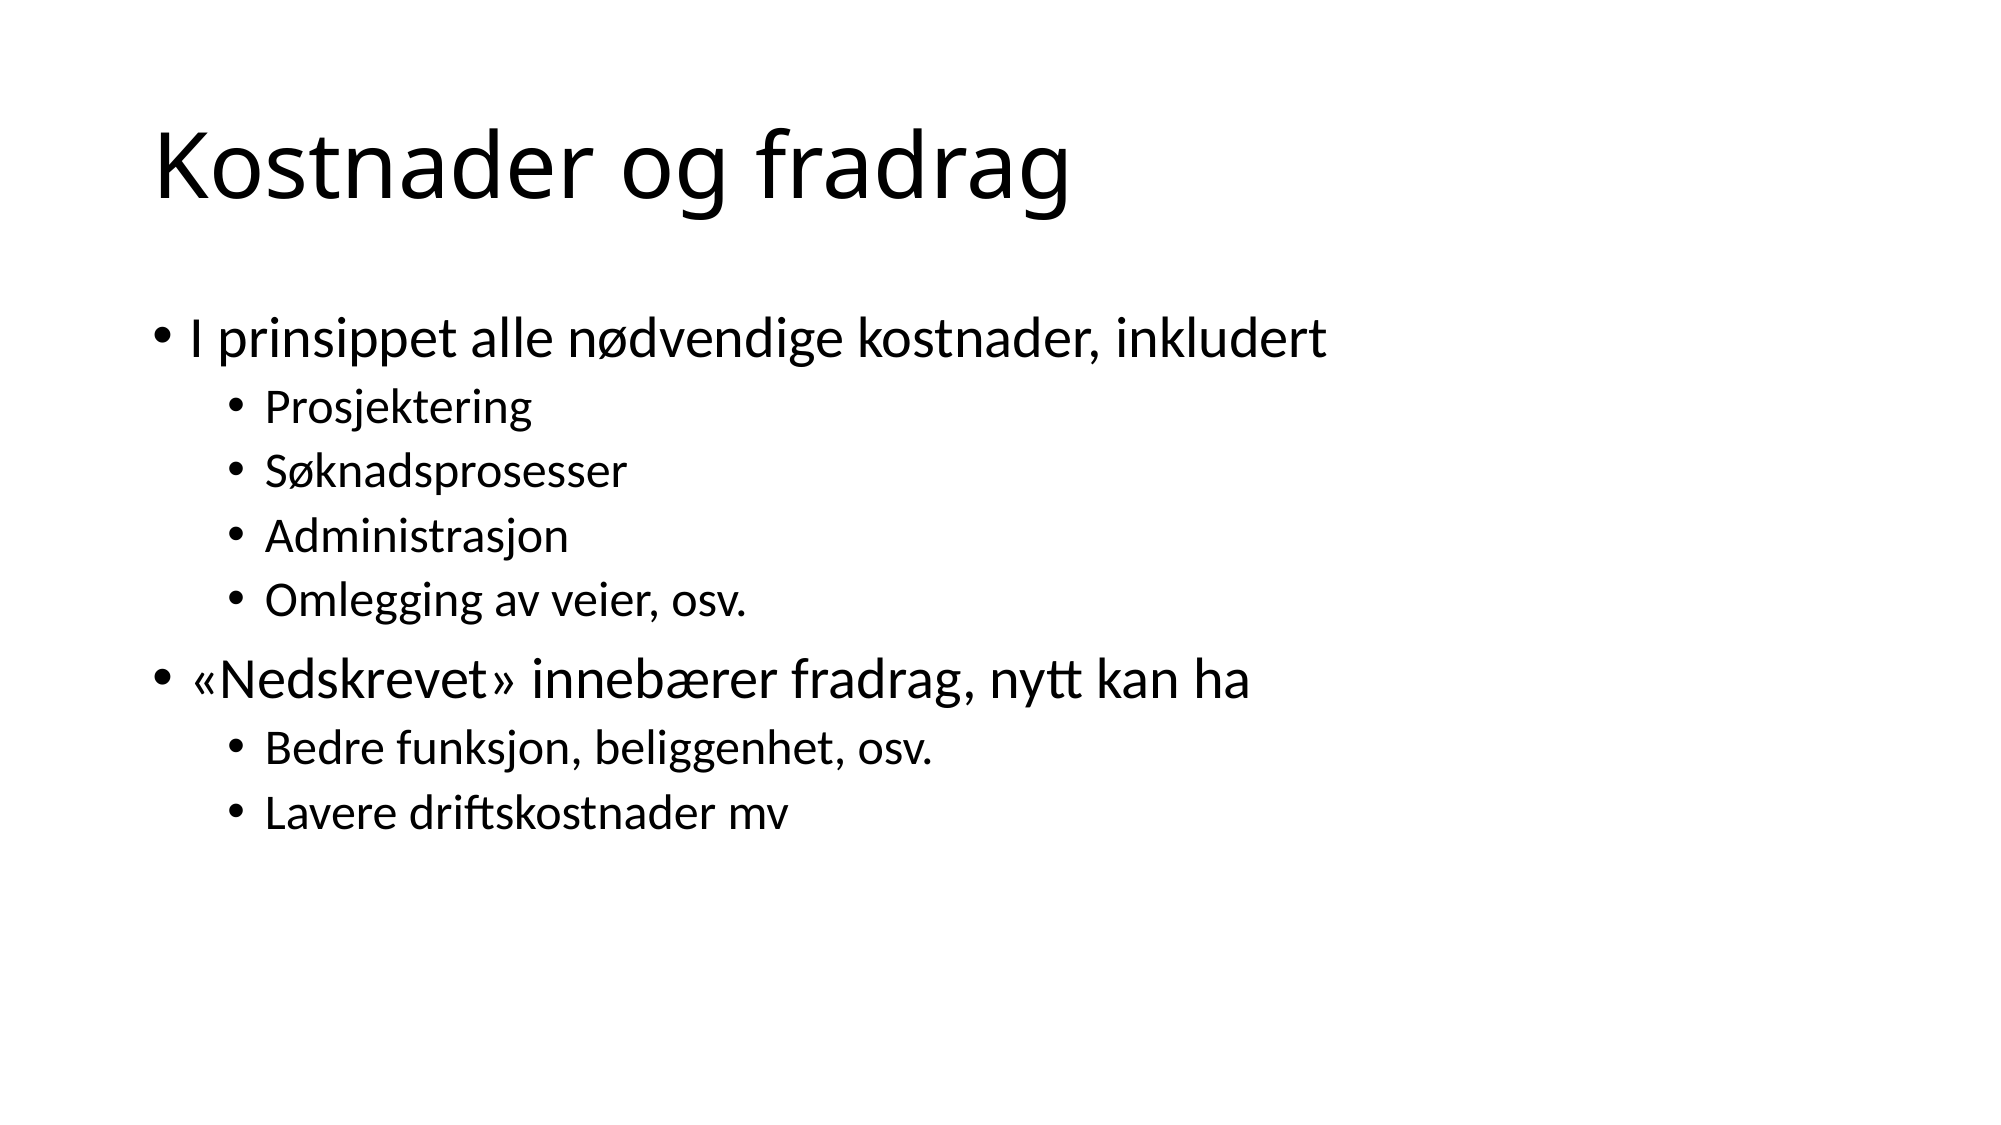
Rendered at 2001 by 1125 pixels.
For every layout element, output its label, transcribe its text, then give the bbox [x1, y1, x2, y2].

title Kostnader og fradrag [137, 59, 1863, 278]
list I prinsippet alle nødvendige kostnader, inkludert Prosjektering Søknadsprosesser Administrasjon Omlegging av veier, osv. «Nedskrevet» innebærer fradrag, nytt kan ha Bedre funksjon, beliggenhet, osv. Lavere driftskostnader mv [137, 299, 1863, 1014]
